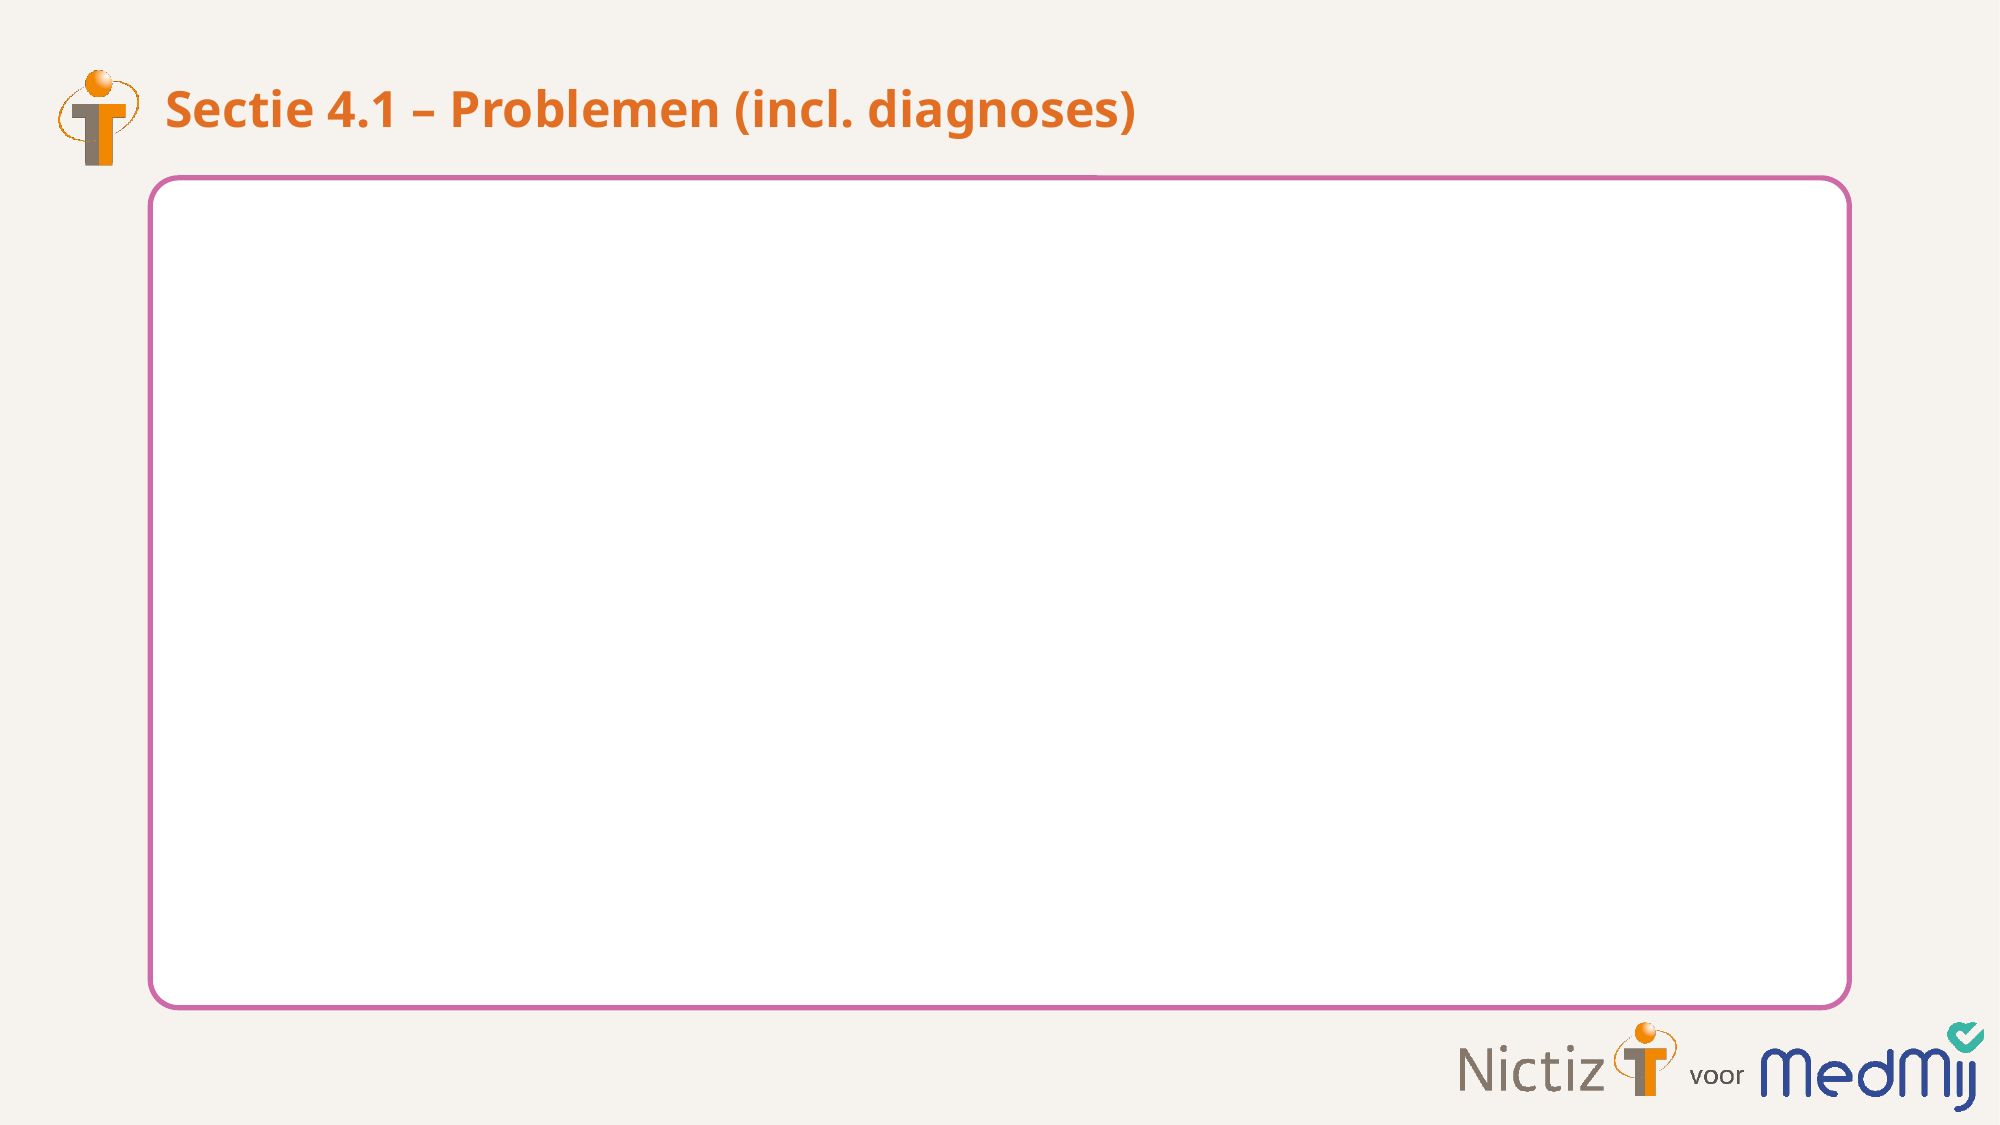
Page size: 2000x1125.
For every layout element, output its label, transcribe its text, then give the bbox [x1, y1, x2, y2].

picture [50, 66, 151, 187]
title Sectie 4.1 – Problemen (incl. diagnoses) [150, 76, 1850, 165]
picture [1457, 1019, 1988, 1113]
